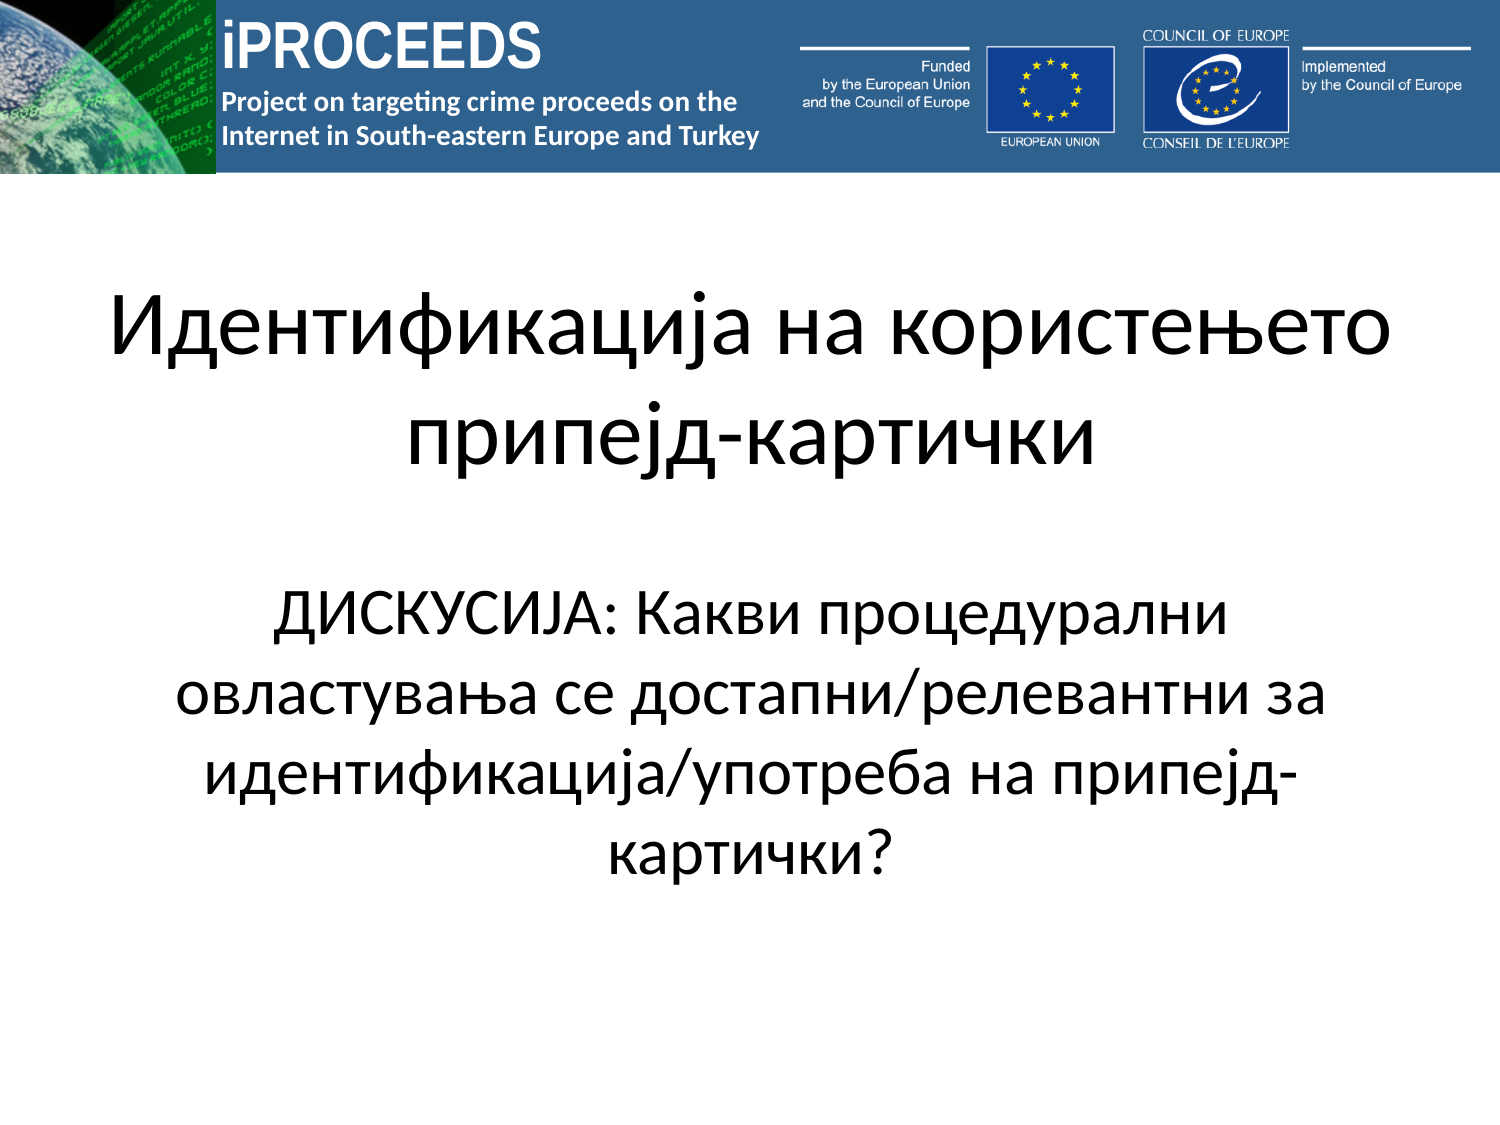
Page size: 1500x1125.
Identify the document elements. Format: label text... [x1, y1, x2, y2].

picture [800, 30, 1471, 148]
list ДИСКУСИЈА: Какви процедурални овластувања се достапни/релевантни за идентификација/употреба на припејд-картички? [76, 373, 1427, 1017]
picture [0, 0, 216, 174]
title Идентификација на користењето припејд-картички [76, 278, 1427, 373]
